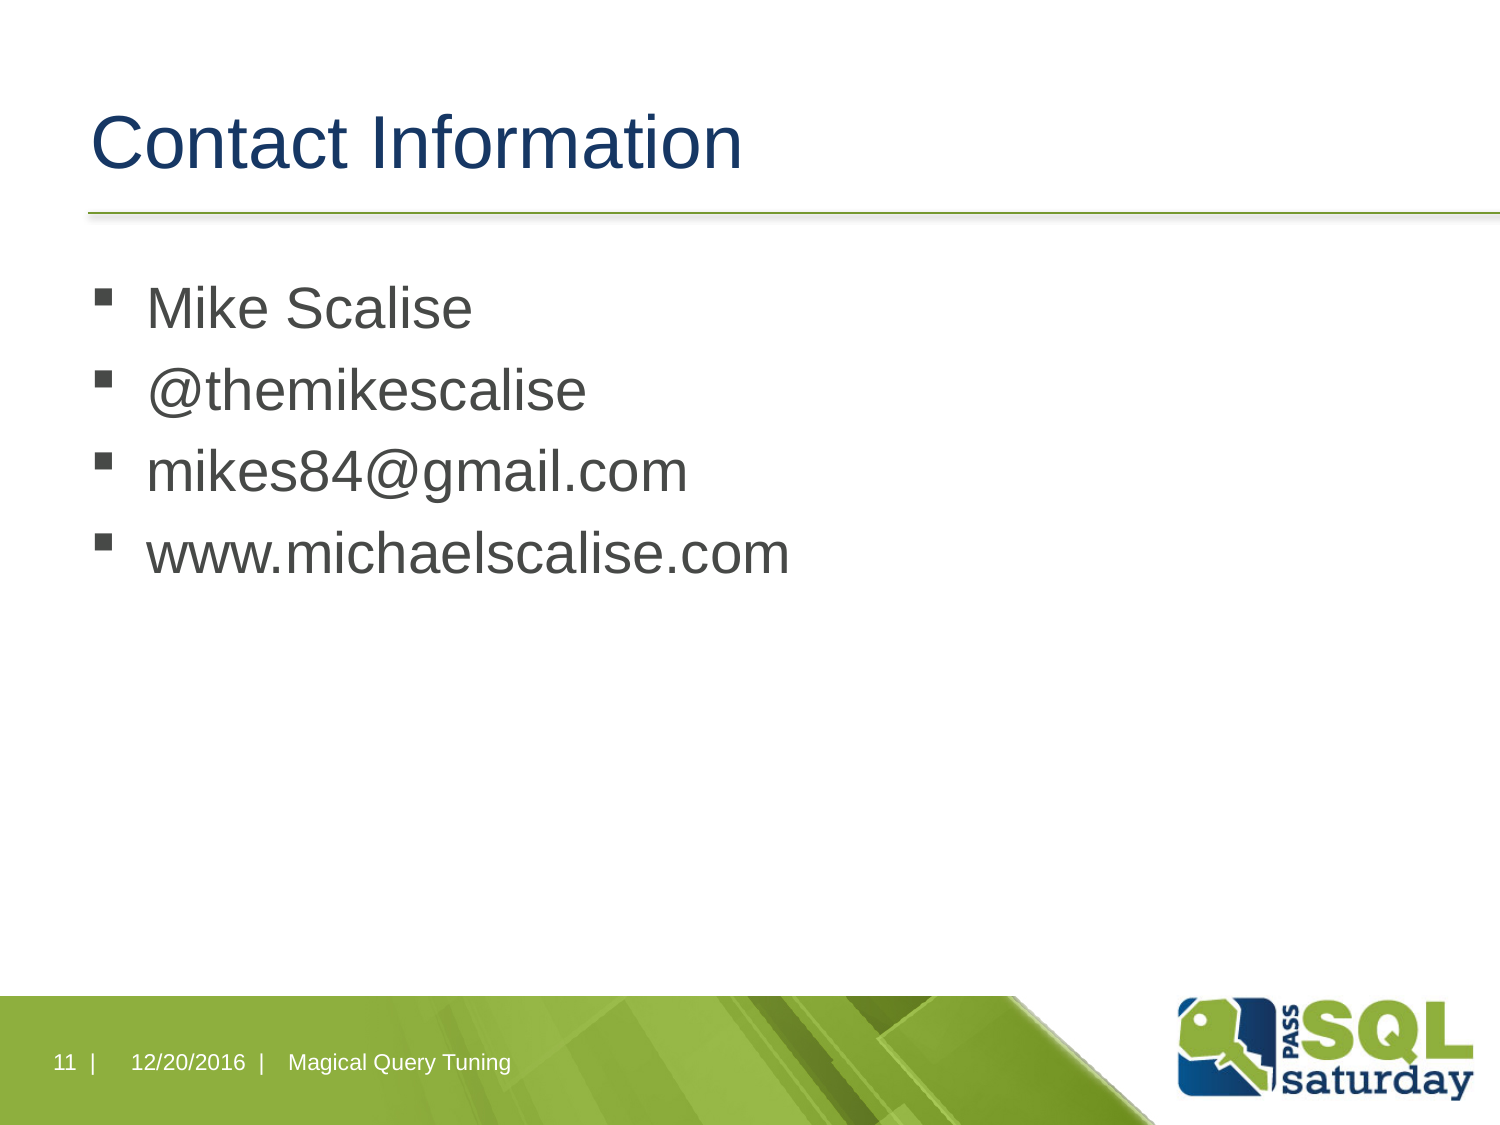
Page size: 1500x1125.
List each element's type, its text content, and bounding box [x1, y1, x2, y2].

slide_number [115, 1031, 273, 1092]
picture [0, 969, 1483, 1125]
list Mike Scalise @themikescalise mikes84@gmail.com www.michaelscalise.com [75, 262, 1111, 1005]
footer Magical Query Tuning [273, 1031, 751, 1092]
slide_number 11 | [37, 1031, 115, 1092]
title Contact Information [75, 45, 1425, 233]
